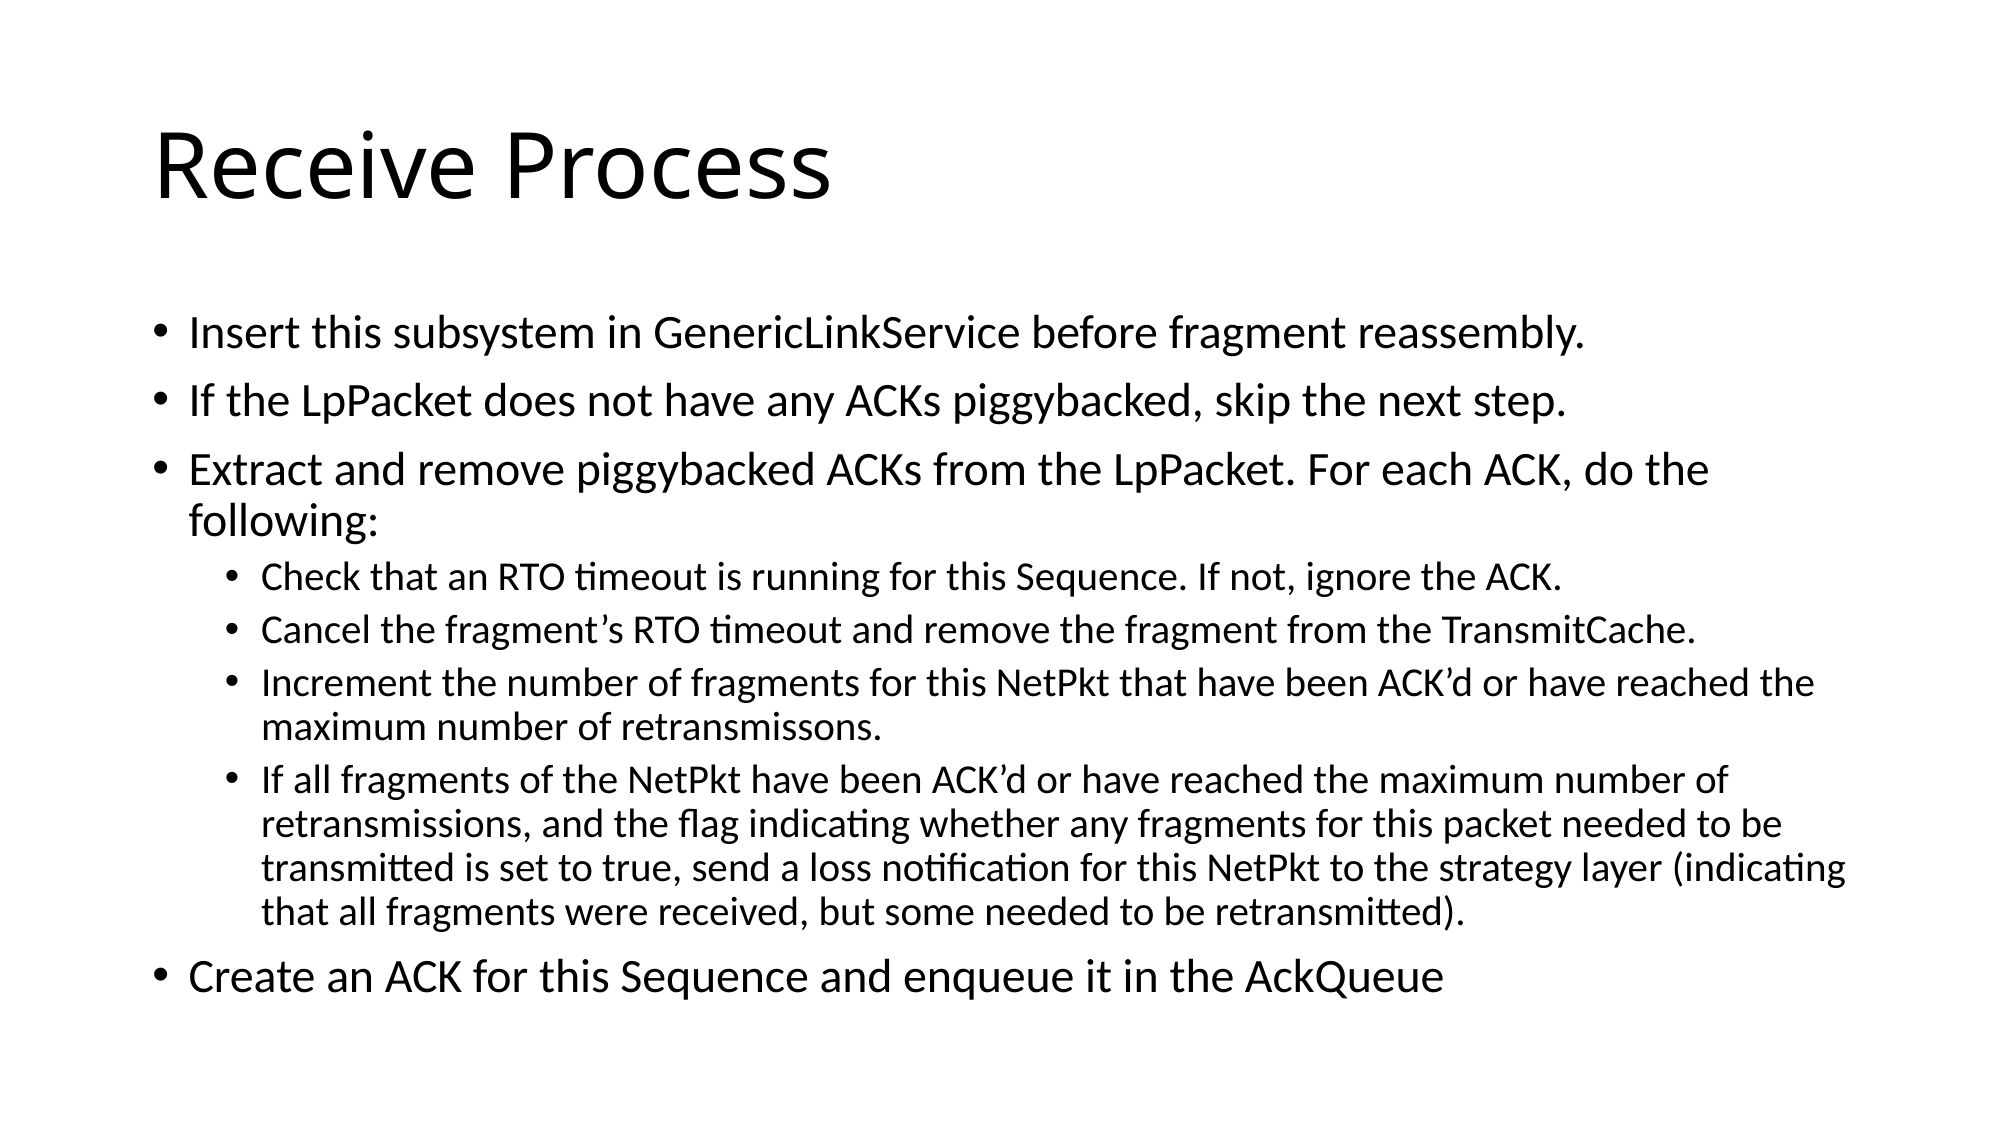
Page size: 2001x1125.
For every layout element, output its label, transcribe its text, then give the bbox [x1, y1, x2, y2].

title Receive Process [137, 59, 1863, 278]
list Insert this subsystem in GenericLinkService before fragment reassembly. If the LpPacket does not have any ACKs piggybacked, skip the next step. Extract and remove piggybacked ACKs from the LpPacket. For each ACK, do the following: Check that an RTO timeout is running for this Sequence. If not, ignore the ACK. Cancel the fragment’s RTO timeout and remove the fragment from the TransmitCache. Increment the number of fragments for this NetPkt that have been ACK’d or have reached the maximum number of retransmissons. If all fragments of the NetPkt have been ACK’d or have reached the maximum number of retransmissions, and the flag indicating whether any fragments for this packet needed to be transmitted is set to true, send a loss notification for this NetPkt to the strategy layer (indicating that all fragments were received, but some needed to be retransmitted). Create an ACK for this Sequence and enqueue it in the AckQueue [137, 299, 1863, 1014]
